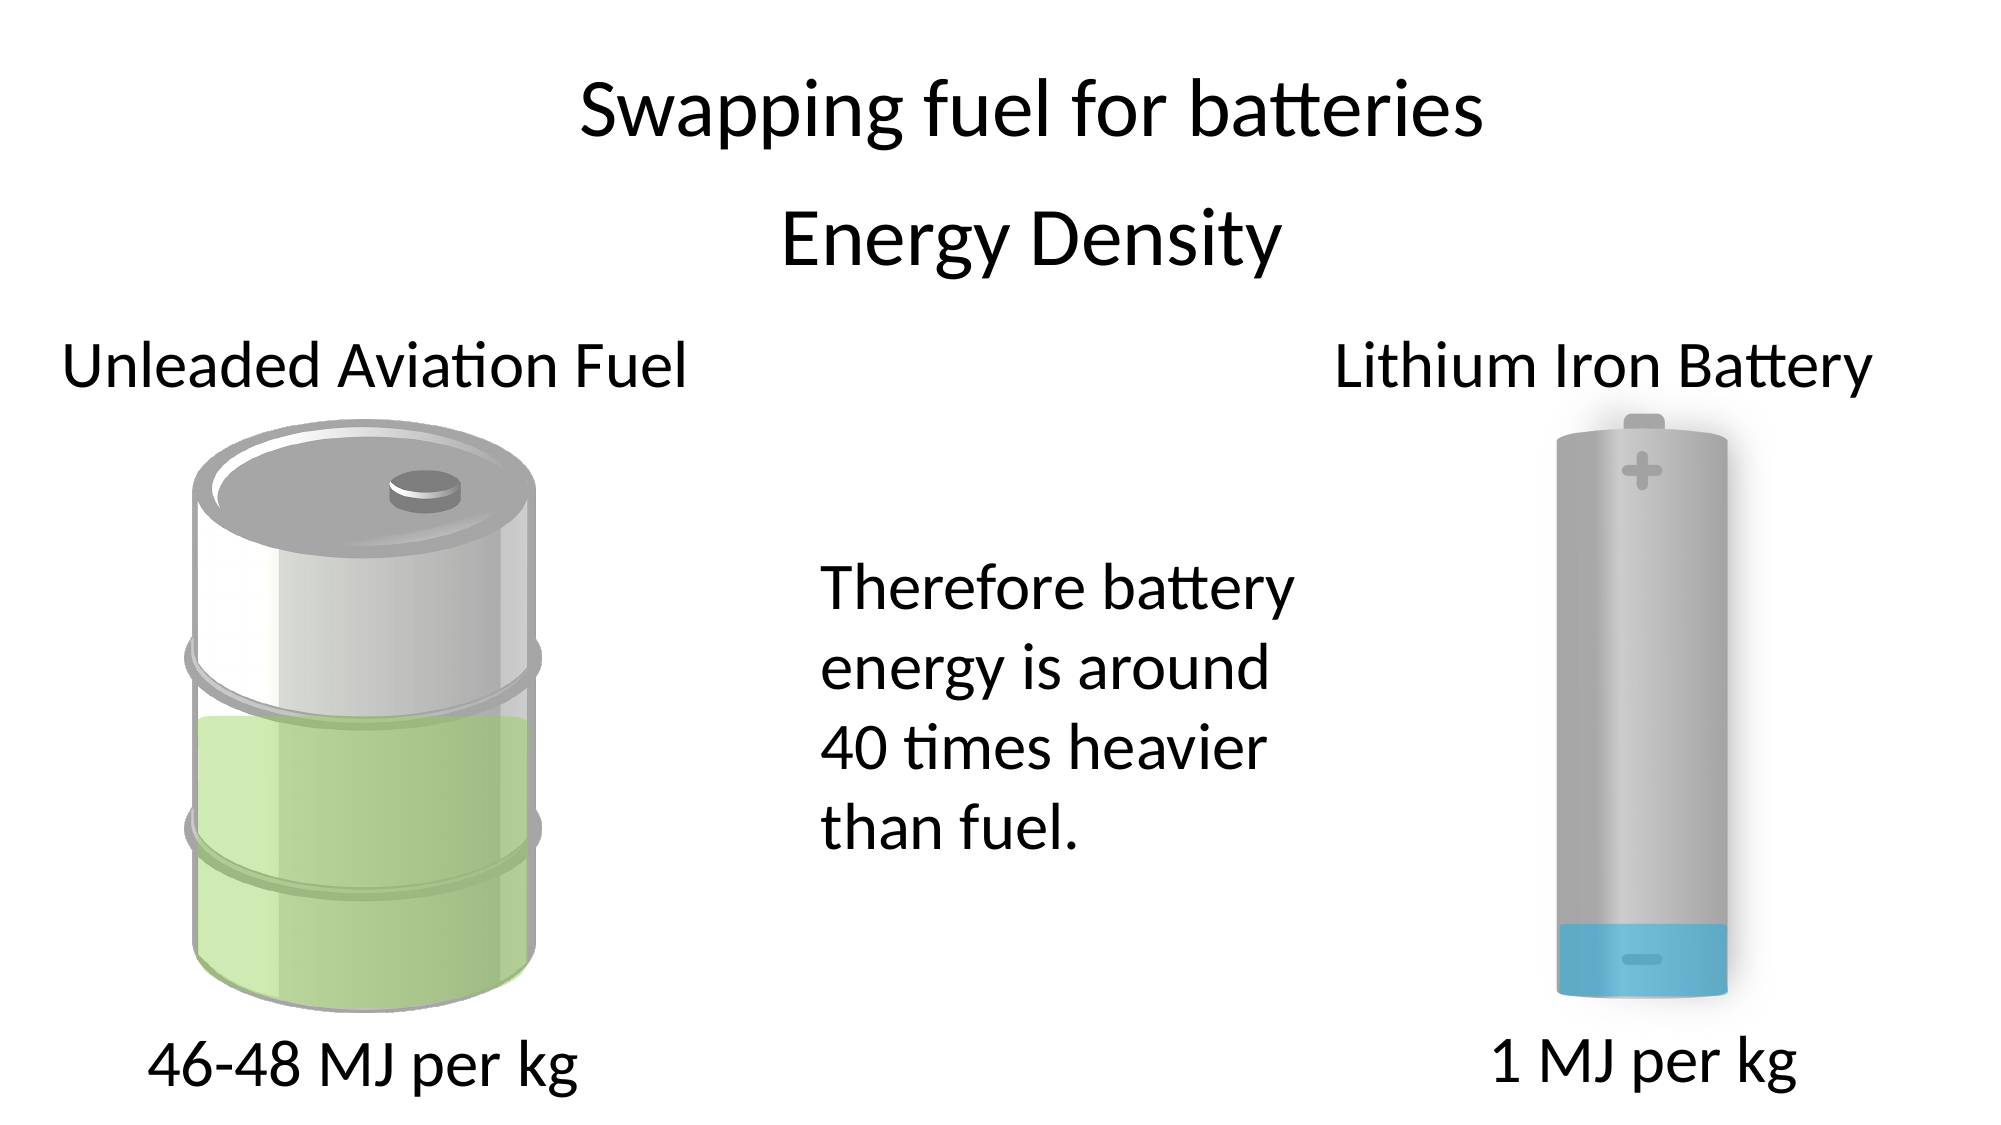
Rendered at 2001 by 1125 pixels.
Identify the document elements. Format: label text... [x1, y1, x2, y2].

text_box Lithium Iron Battery [1319, 313, 1889, 408]
picture [1314, 533, 1976, 876]
text_box Therefore battery energy is around 40 times heavier than fuel. [805, 535, 1314, 870]
text_box [1558, 922, 1729, 998]
text_box Energy Density [765, 174, 1300, 290]
text_box 1 MJ per kg [1473, 1008, 1814, 1104]
text_box Unleaded Aviation Fuel [46, 313, 704, 408]
text_box 46-48 MJ per kg [132, 1012, 594, 1107]
text_box Swapping fuel for batteries [564, 45, 1501, 161]
picture [184, 419, 542, 1013]
